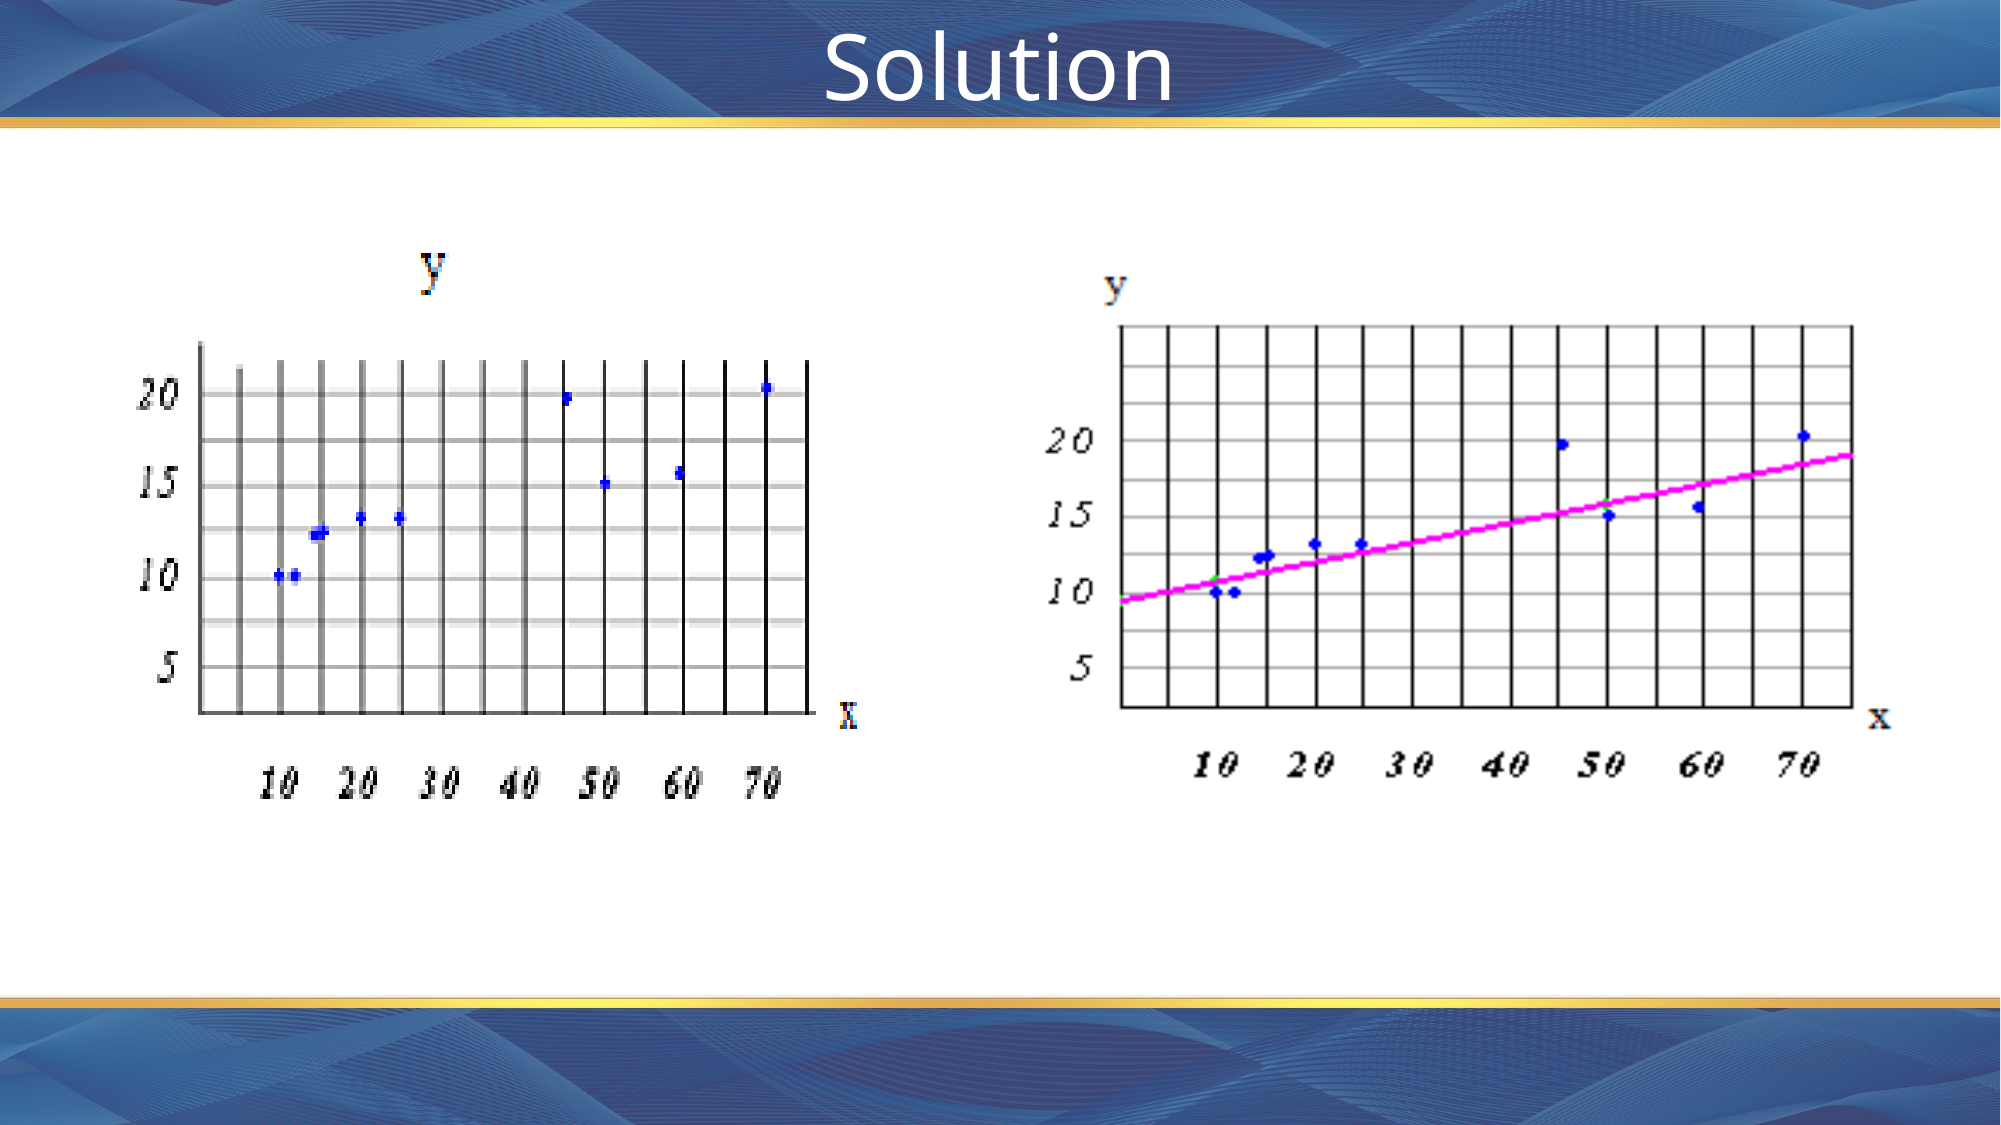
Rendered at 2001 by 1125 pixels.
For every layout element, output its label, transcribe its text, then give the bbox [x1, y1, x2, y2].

picture [0, 0, 2001, 1125]
title Solution [137, 7, 1863, 136]
